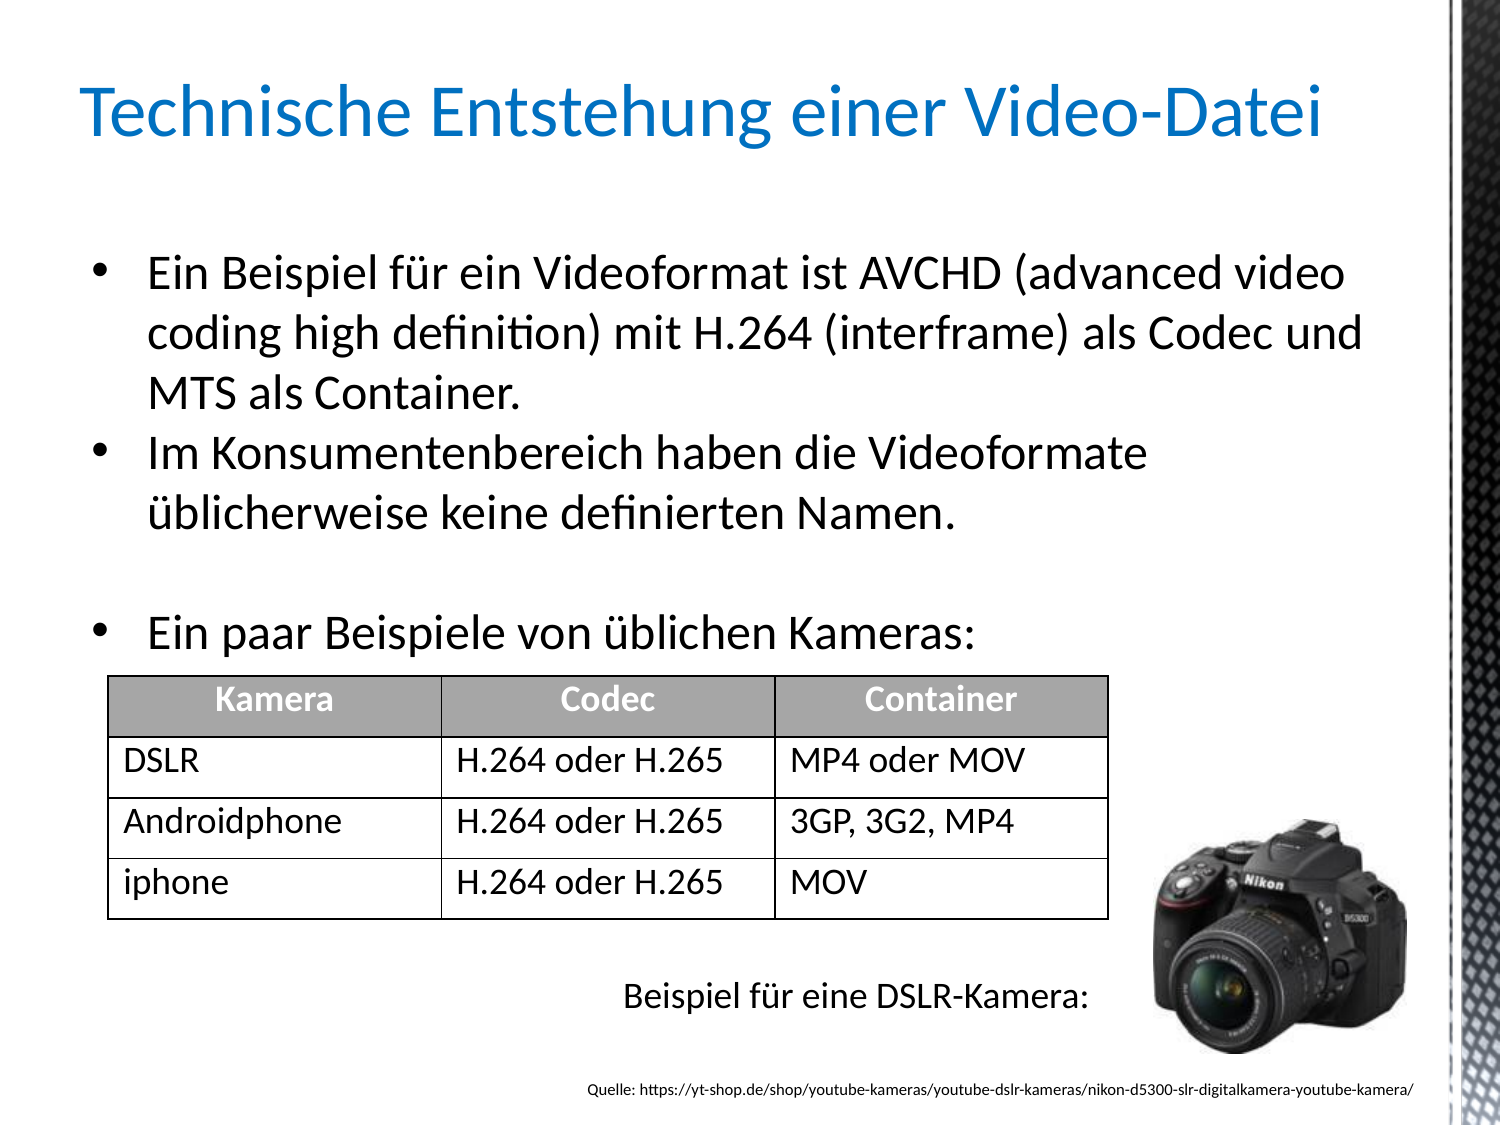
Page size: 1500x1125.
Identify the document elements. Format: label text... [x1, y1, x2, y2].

table_cell H.264 oder H.265 [442, 738, 774, 797]
table_cell H.264 oder H.265 [442, 859, 774, 918]
text_box Technische Entstehung einer Video-Datei [64, 54, 1412, 160]
table_cell MOV [776, 859, 1107, 918]
table_cell 3GP, 3G2, MP4 [776, 799, 1107, 858]
table_cell iphone [109, 859, 441, 918]
picture [1447, 0, 1500, 1125]
table_header Container [776, 677, 1107, 736]
picture [1152, 819, 1407, 1054]
table_cell H.264 oder H.265 [442, 799, 774, 858]
table_cell DSLR [109, 738, 441, 797]
table_cell Androidphone [109, 799, 441, 858]
text_box Ein Beispiel für ein Videoformat ist AVCHD (advanced video coding high definition) mit H.264 (interframe) als Codec und MTS als Container. Im Konsumentenbereich haben die Videoformate üblicherweise keine definierten Namen. Ein paar Beispiele von üblichen Kameras: [76, 231, 1412, 667]
text_box Quelle: https://yt-shop.de/shop/youtube-kameras/youtube-dslr-kameras/nikon-d5300-slr-digitalkamera-youtube-kamera/ [572, 1071, 1447, 1107]
table_cell MP4 oder MOV [776, 738, 1107, 797]
text_box Beispiel für eine DSLR-Kamera: [608, 964, 1128, 1024]
table_header Codec [442, 677, 774, 736]
table_header Kamera [109, 677, 441, 736]
